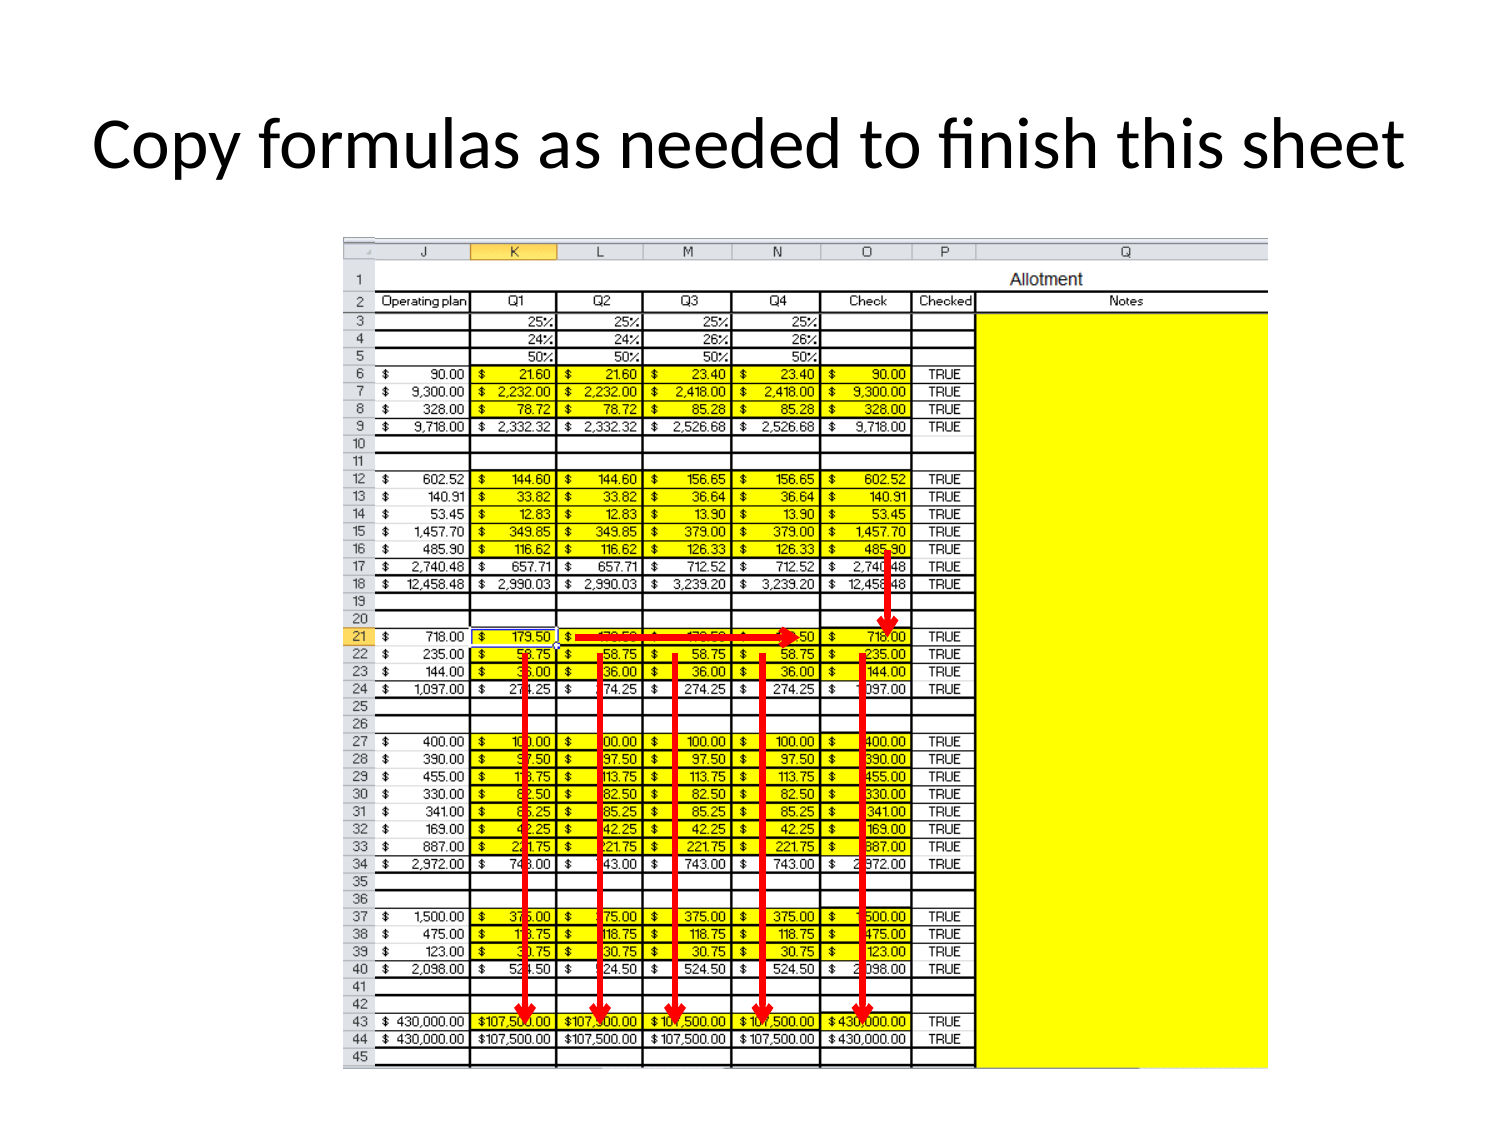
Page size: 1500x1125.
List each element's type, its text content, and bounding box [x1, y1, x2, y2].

picture [343, 237, 376, 1070]
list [377, 238, 1269, 1070]
title Copy formulas as needed to finish this sheet [75, 45, 1425, 233]
